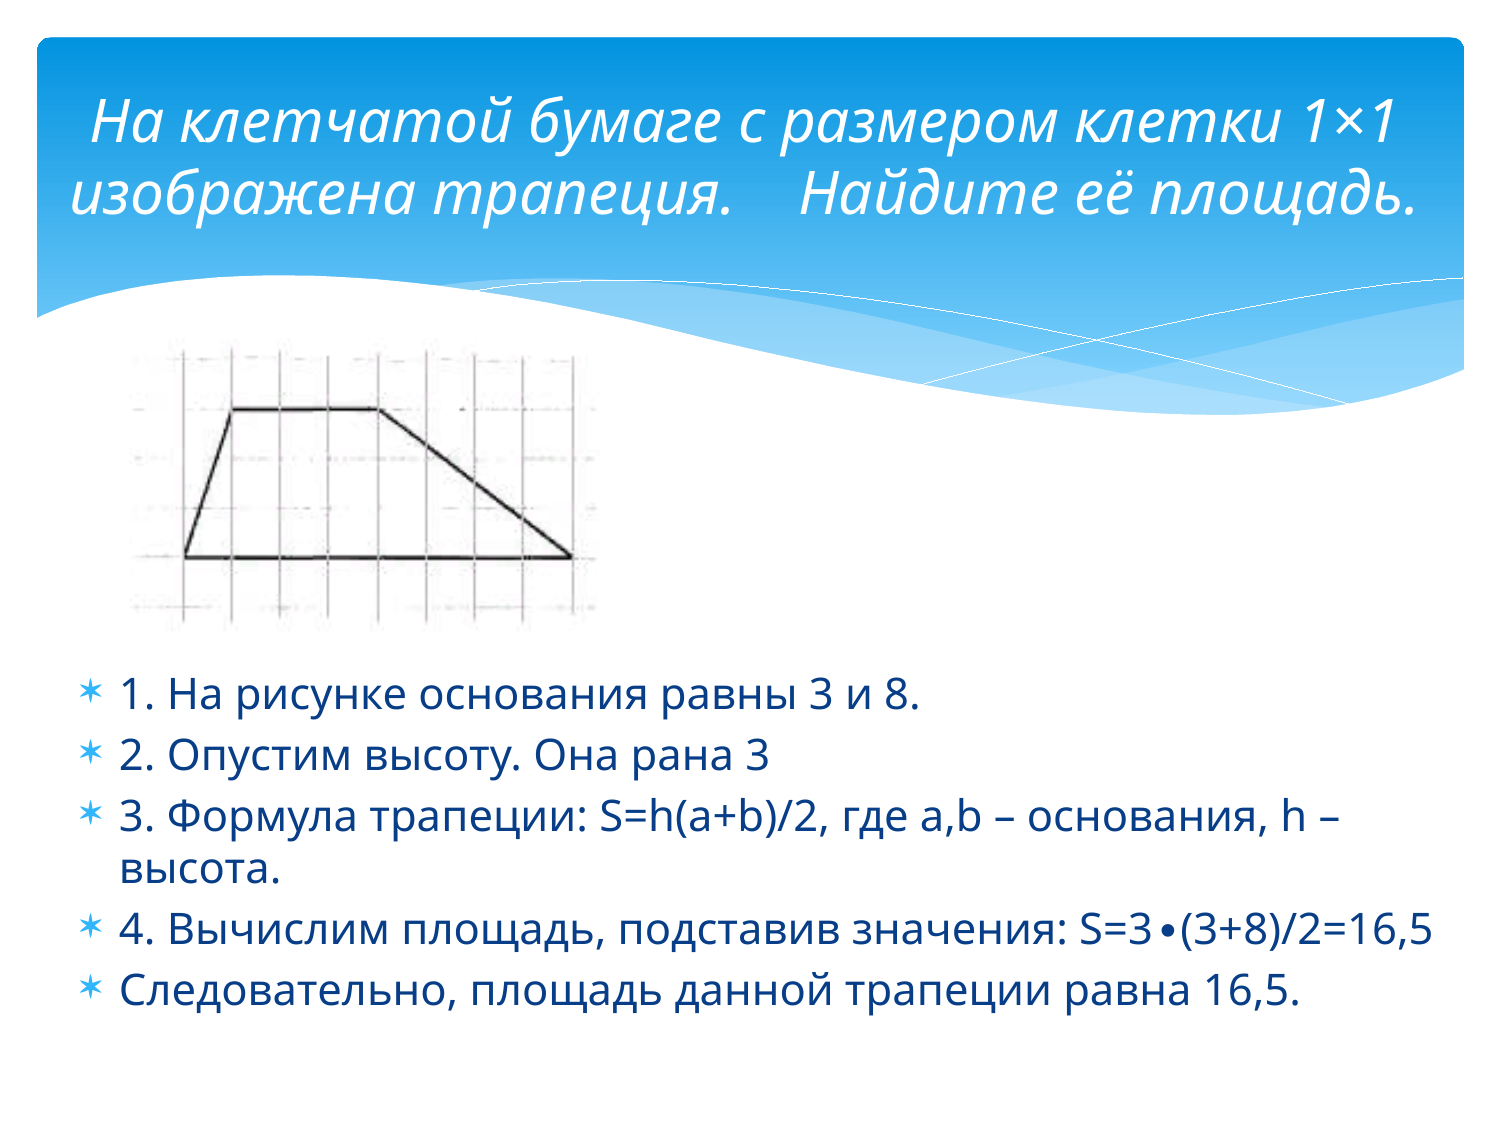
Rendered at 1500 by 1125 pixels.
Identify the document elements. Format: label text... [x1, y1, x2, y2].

list 1. На рисунке основания равны 3 и 8. 2. Опустим высоту. Она рана 3 3. Формула трапеции: S=h(a+b)/2, где a,b – основания, h – высота. 4. Вычислим площадь, подставив значения: S=3∙(3+8)/2=16,5 Следовательно, площадь данной трапеции равна 16,5. [64, 597, 1459, 1071]
title На клетчатой бумаге с размером клетки 1×1 изображена трапеция. Найдите её площадь. [41, 42, 1447, 339]
picture [111, 337, 600, 634]
